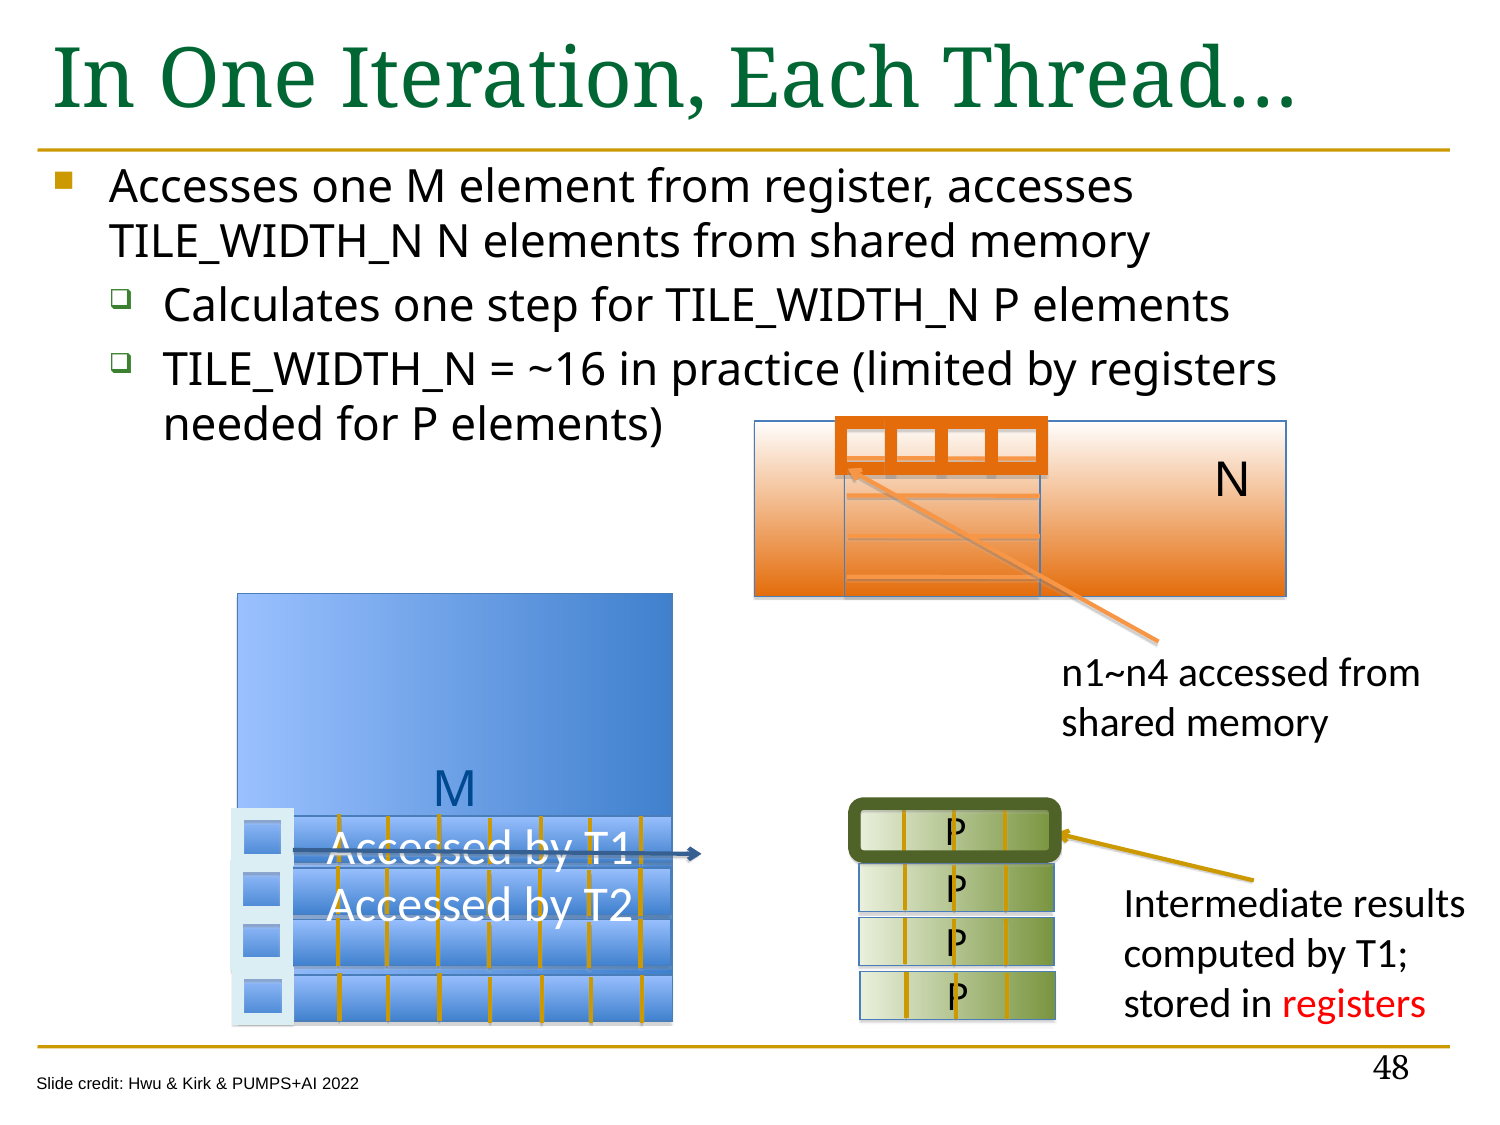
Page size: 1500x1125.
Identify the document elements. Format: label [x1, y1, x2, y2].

list [1426, 1034, 1451, 1048]
text_box [754, 420, 1459, 753]
text_box [858, 917, 1054, 966]
text_box [858, 863, 1054, 912]
title [37, 0, 1451, 150]
list [37, 150, 1451, 1048]
text_box [21, 1066, 375, 1101]
text_box [860, 971, 1056, 1020]
text_box [236, 593, 702, 1022]
text_box [854, 803, 1485, 1034]
slide_number [1074, 1023, 1426, 1100]
